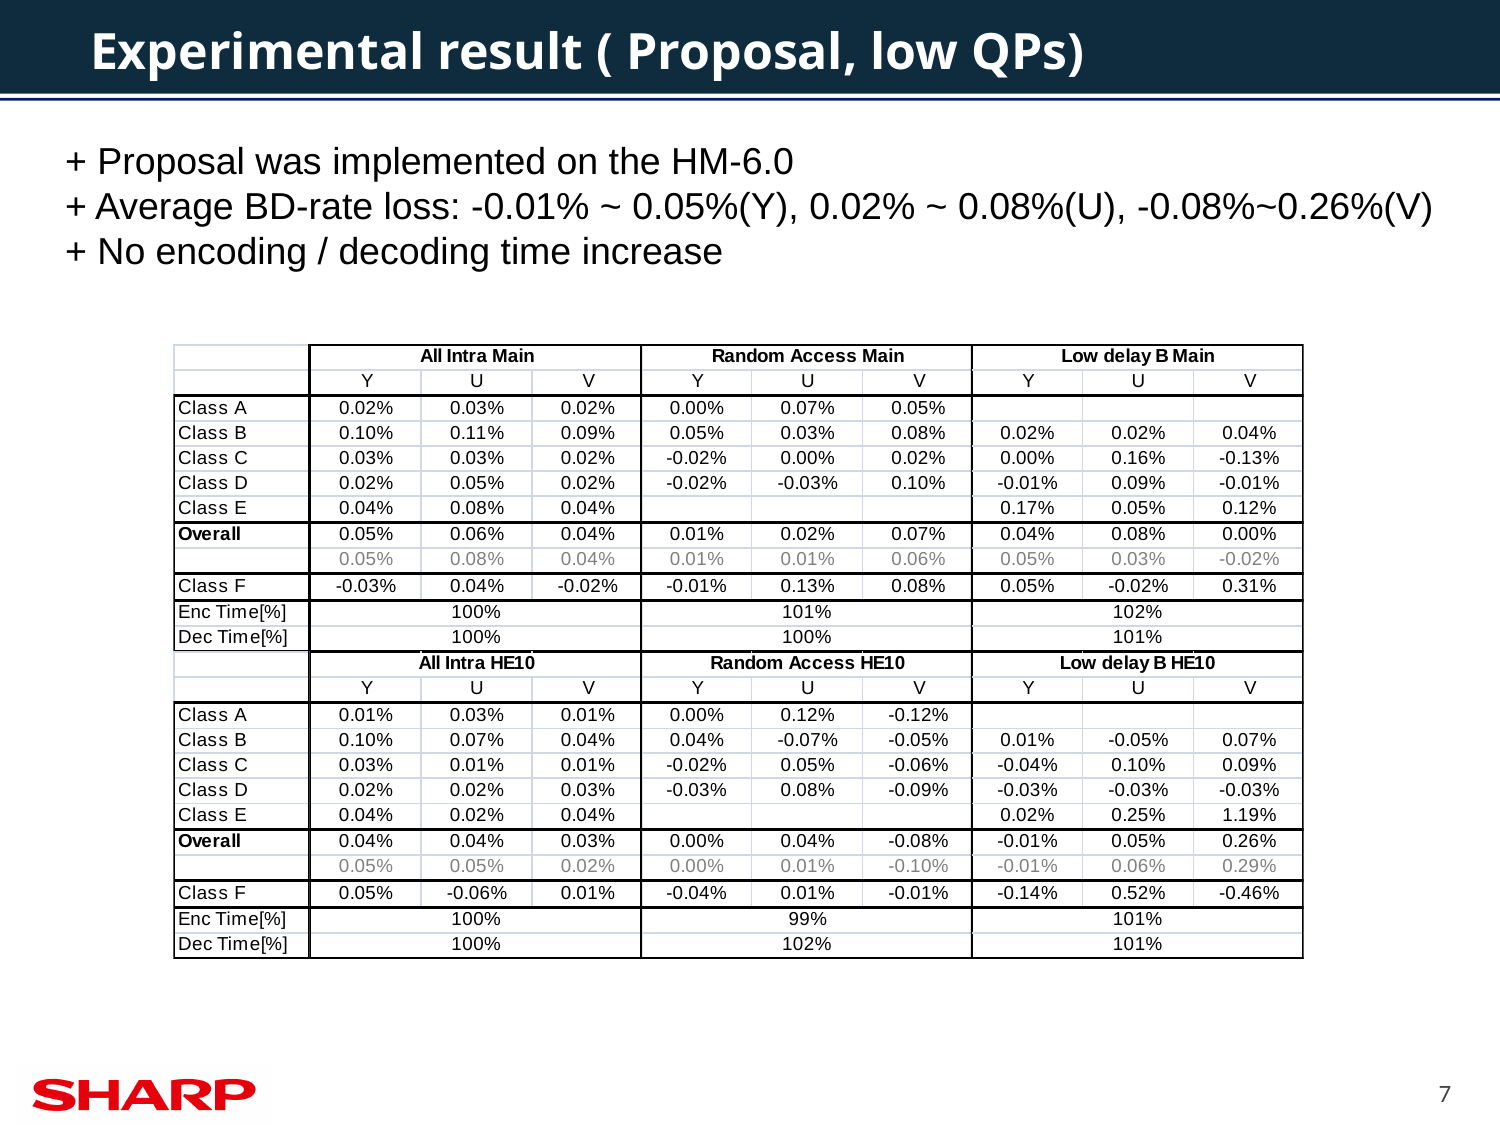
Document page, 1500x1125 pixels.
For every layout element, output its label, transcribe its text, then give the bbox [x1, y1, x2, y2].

title Experimental result ( Proposal, low QPs) [74, 15, 1426, 85]
text_box + Proposal was implemented on the HM-6.0 + Average BD-rate loss: -0.01% ~ 0.05%(Y), 0.02% ~ 0.08%(U), -0.08%~0.26%(V) + No encoding / decoding time increase [58, 131, 1500, 279]
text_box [173, 343, 1306, 961]
picture [17, 1064, 271, 1125]
slide_number 7 [1345, 1062, 1467, 1108]
